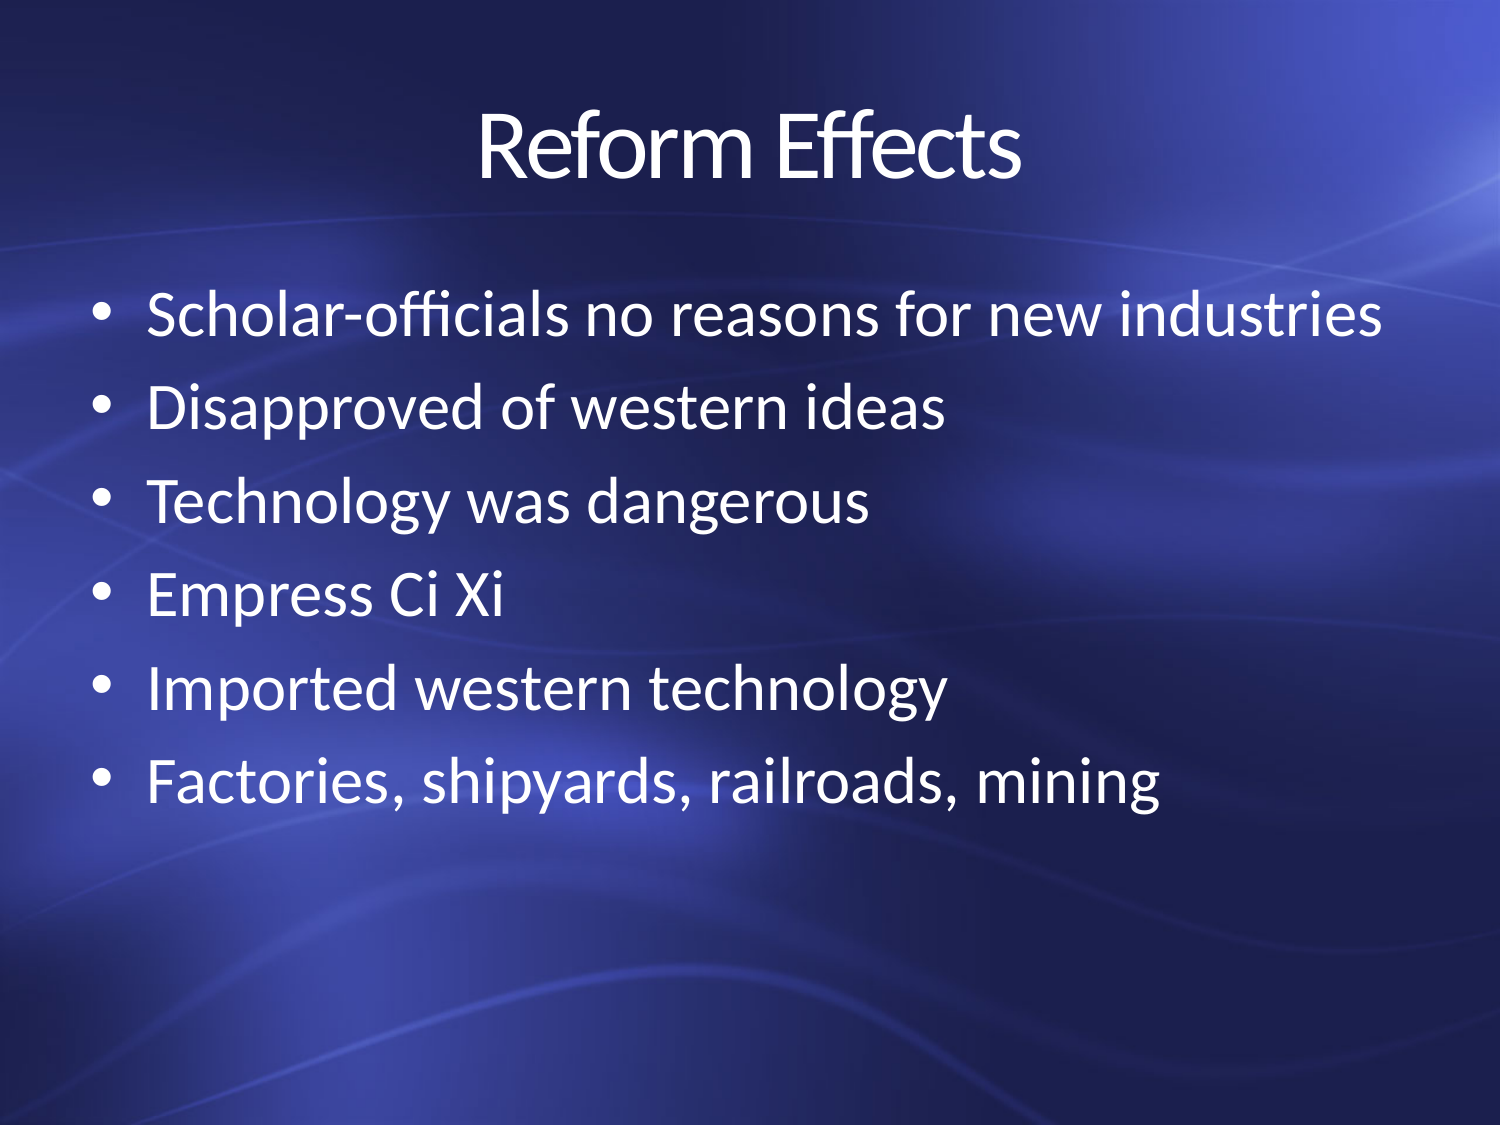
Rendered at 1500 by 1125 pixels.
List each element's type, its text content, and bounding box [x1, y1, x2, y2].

title Reform Effects [75, 45, 1425, 233]
picture [0, 0, 1500, 1125]
list Scholar-officials no reasons for new industries Disapproved of western ideas Technology was dangerous Empress Ci Xi Imported western technology Factories, shipyards, railroads, mining [75, 262, 1425, 1005]
